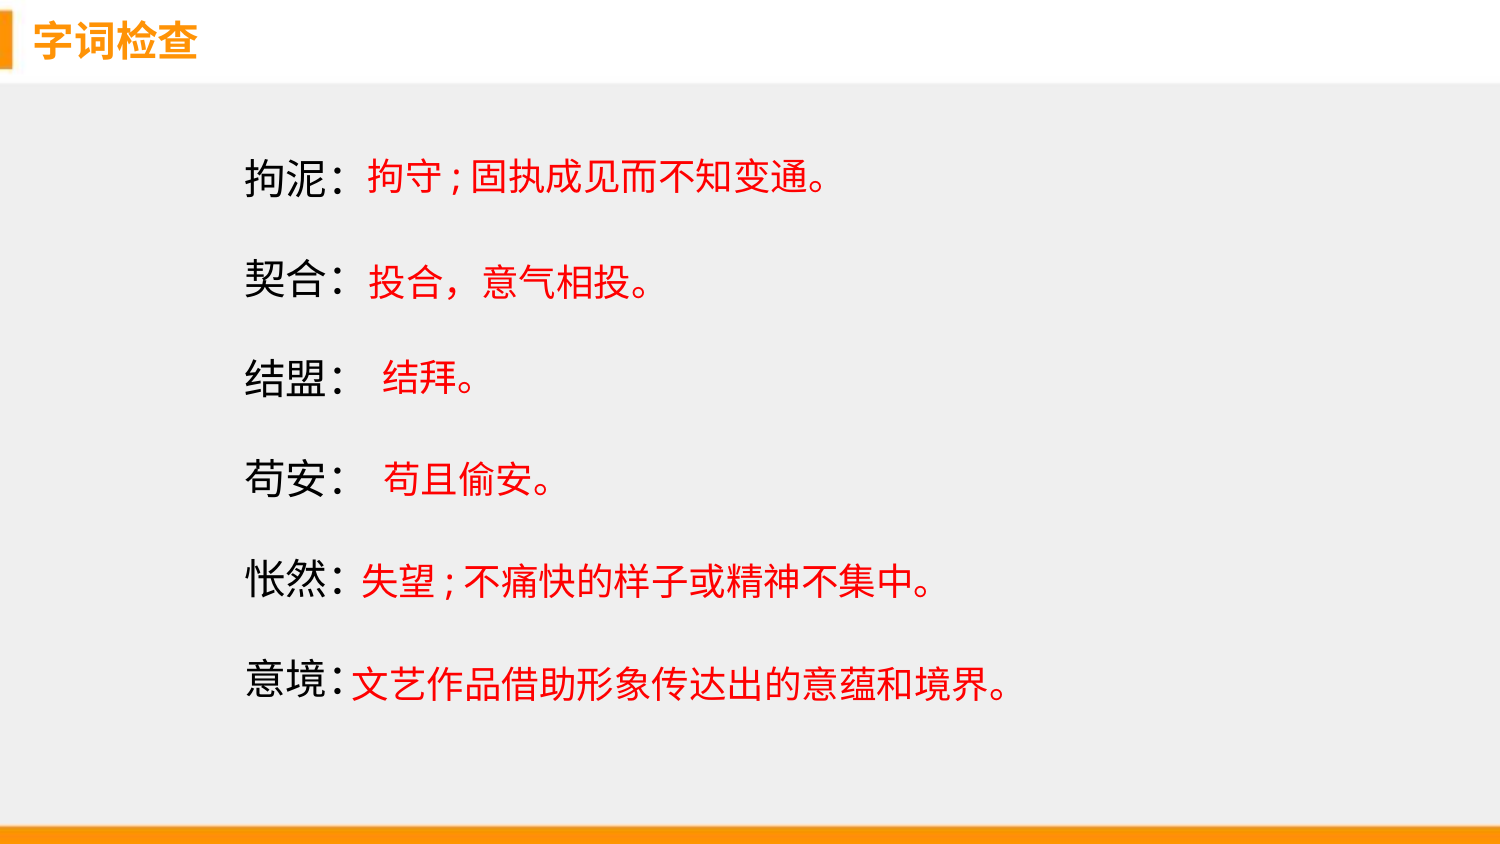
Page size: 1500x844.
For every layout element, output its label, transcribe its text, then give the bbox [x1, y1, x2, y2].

text_box 失望;不痛快的样子或精神不集中。 [346, 550, 967, 611]
text_box 苟且偷安。 [368, 448, 586, 508]
text_box 结拜。 [367, 346, 517, 407]
text_box 拘泥： 契合： 结盟： 苟安： 怅然： 意境： [229, 145, 1169, 761]
text_box 文艺作品借助形象传达出的意蕴和境界。 [337, 653, 1042, 714]
picture [0, 0, 1500, 844]
text_box 字词检查 [17, 0, 798, 80]
text_box 投合，意气相投。 [354, 252, 684, 312]
text_box 拘守;固执成见而不知变通。 [352, 145, 861, 206]
